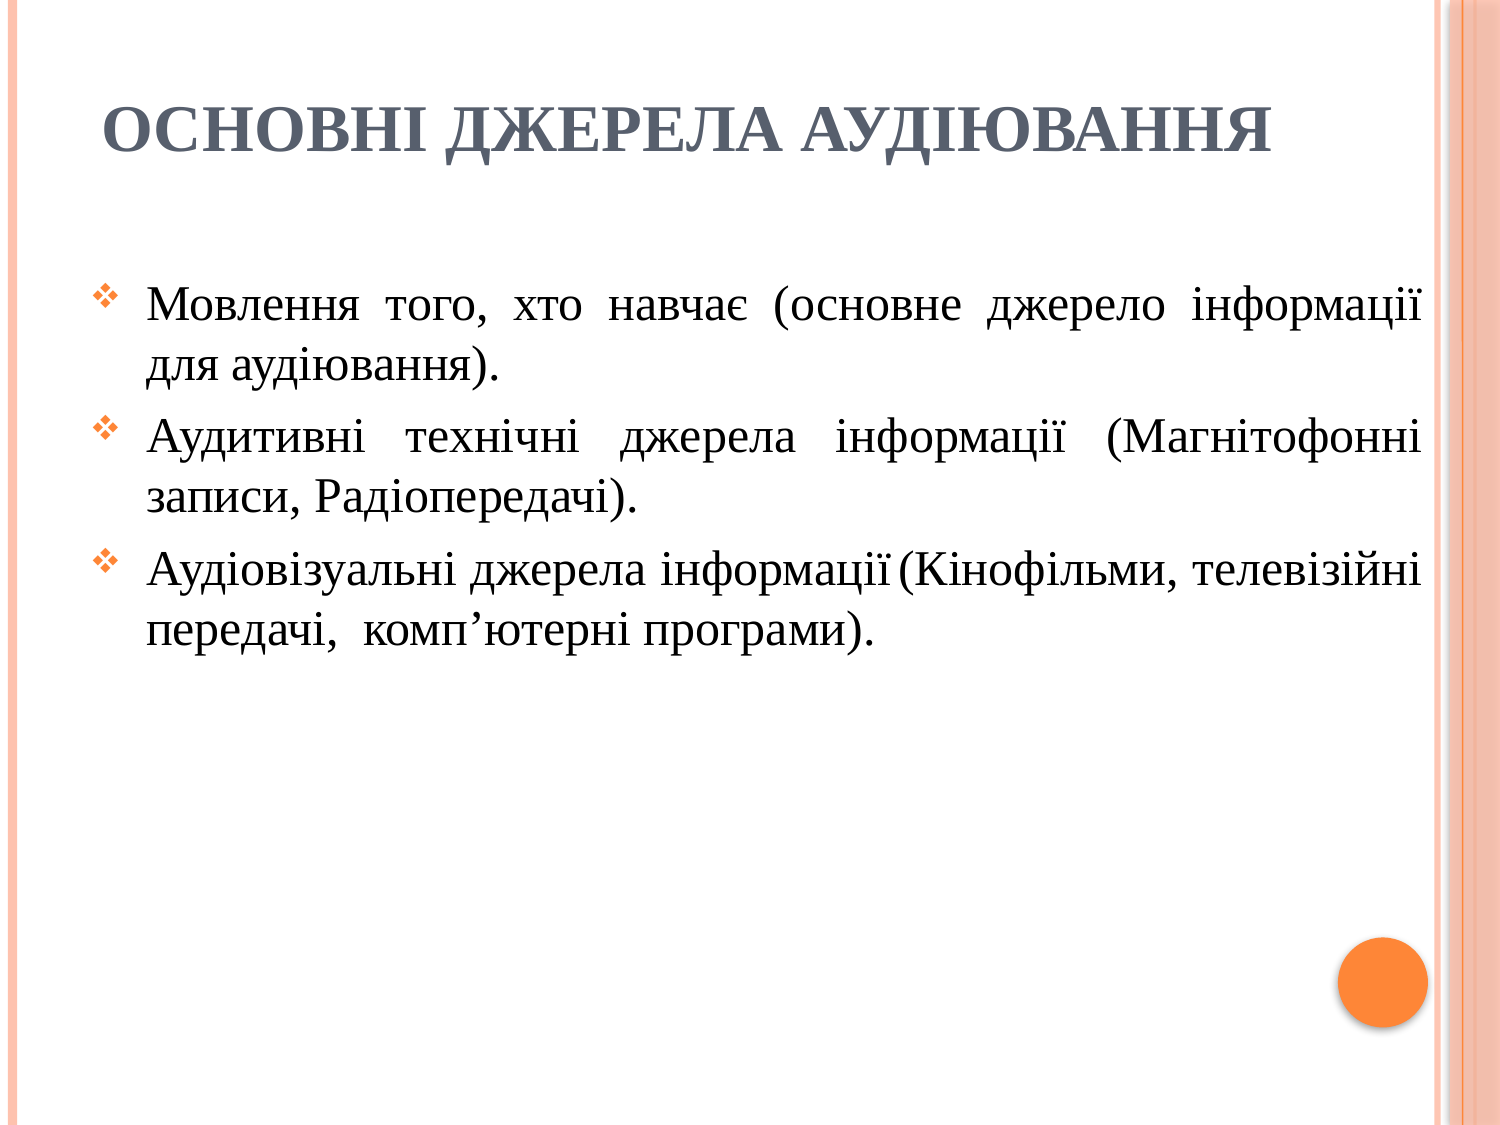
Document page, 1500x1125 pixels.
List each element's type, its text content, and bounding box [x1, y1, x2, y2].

title ОСНОВНІ ДЖЕРЕЛА АУДІЮВАННЯ [75, 45, 1300, 233]
list Мовлення того, хто навчає (основне джерело інформації для аудіювання). Аудитивні технічні джерела інформації (Магнітофонні записи, Радіопередачі). Аудіовізуальні джерела інформації (Кінофільми, телевізійні передачі, комп’ютерні програми). [75, 262, 1438, 1062]
